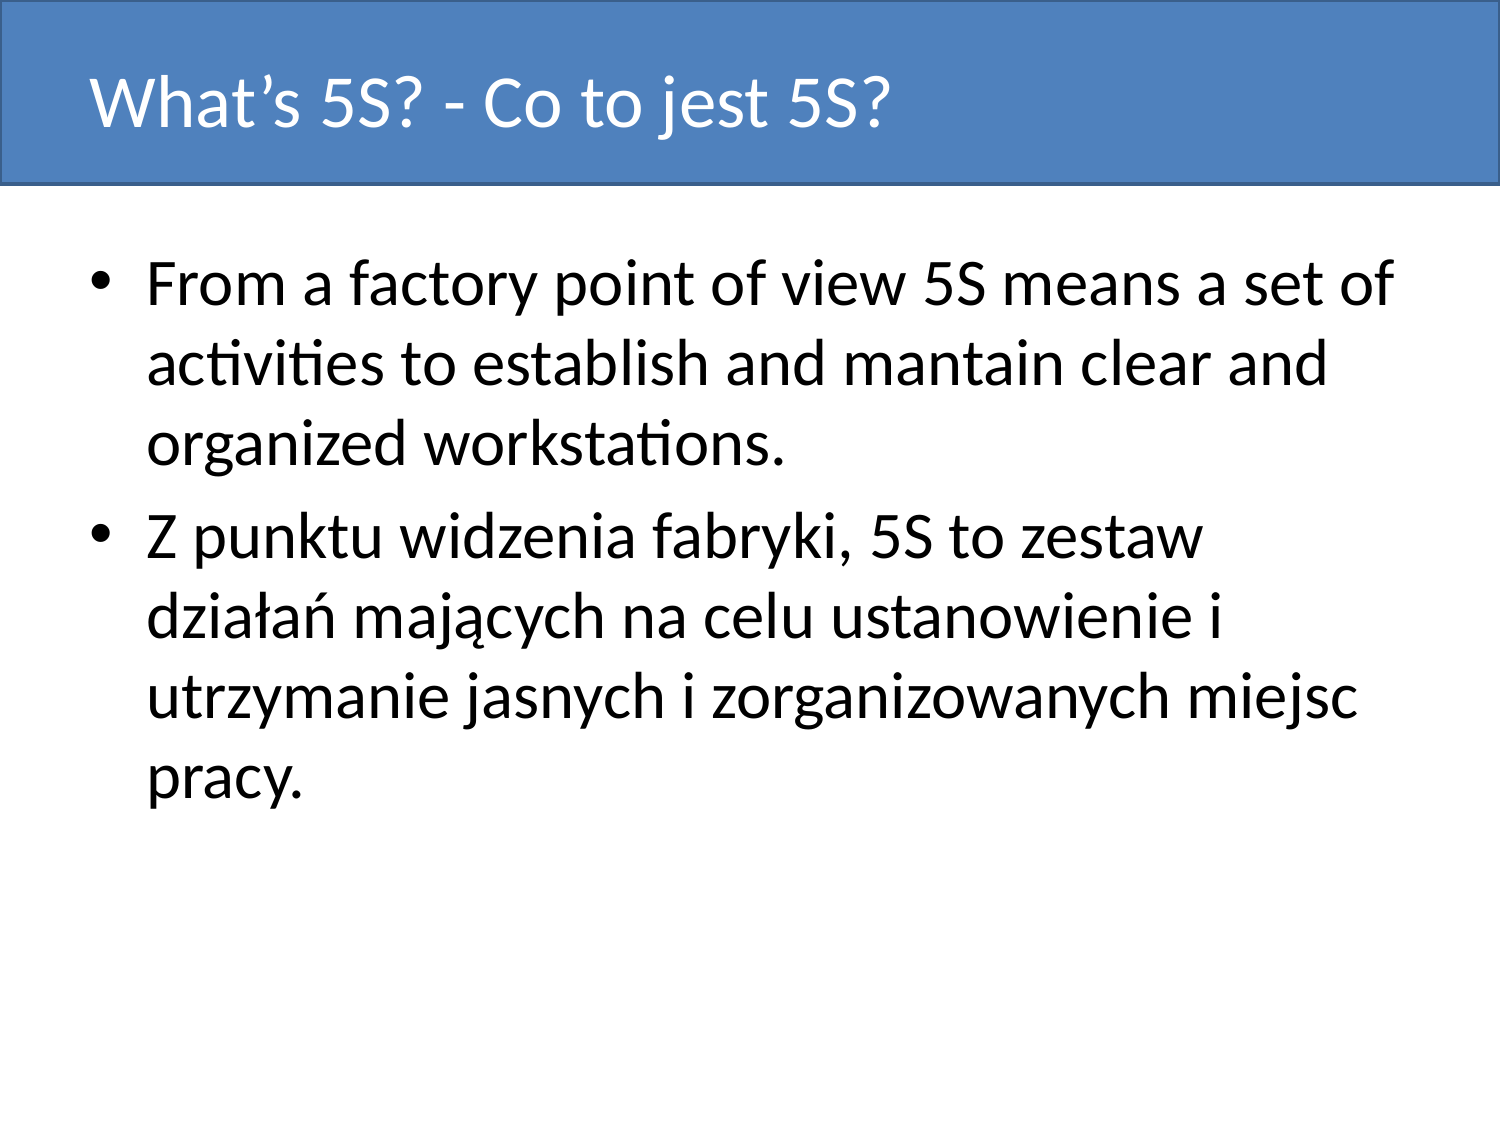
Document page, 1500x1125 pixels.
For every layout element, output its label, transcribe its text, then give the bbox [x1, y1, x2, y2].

list From a factory point of view 5S means a set of activities to establish and mantain clear and organized workstations. Z punktu widzenia fabryki, 5S to zestaw działań mających na celu ustanowienie i utrzymanie jasnych i zorganizowanych miejsc pracy. [75, 231, 1425, 1094]
title What’s 5S? - Co to jest 5S? [75, 45, 1425, 231]
text_box [0, 0, 1500, 186]
